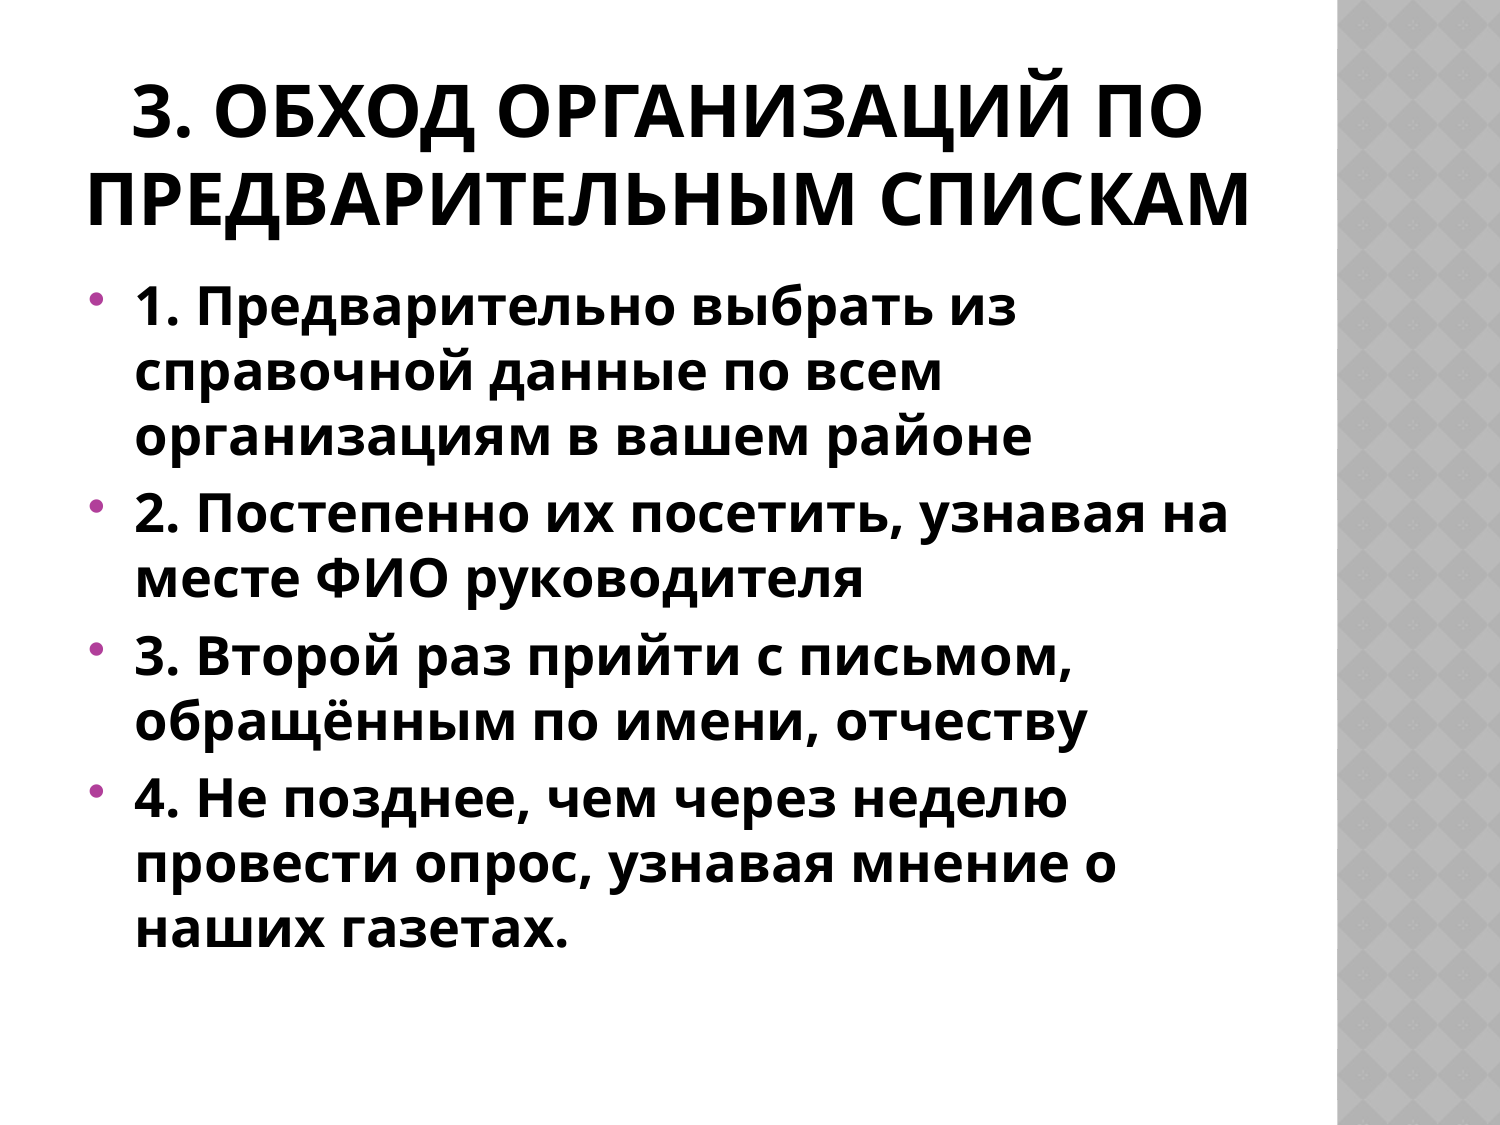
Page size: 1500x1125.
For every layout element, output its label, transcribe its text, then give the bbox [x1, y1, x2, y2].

list 1. Предварительно выбрать из справочной данные по всем организациям в вашем районе 2. Постепенно их посетить, узнавая на месте ФИО руководителя 3. Второй раз прийти с письмом, обращённым по имени, отчеству 4. Не позднее, чем через неделю провести опрос, узнавая мнение о наших газетах. [75, 264, 1263, 1059]
title 3. ОБХОД ОРГАНИЗАЦИЙ ПО ПРЕДВАРИТЕЛЬНЫМ СПИСКАМ [75, 52, 1263, 240]
